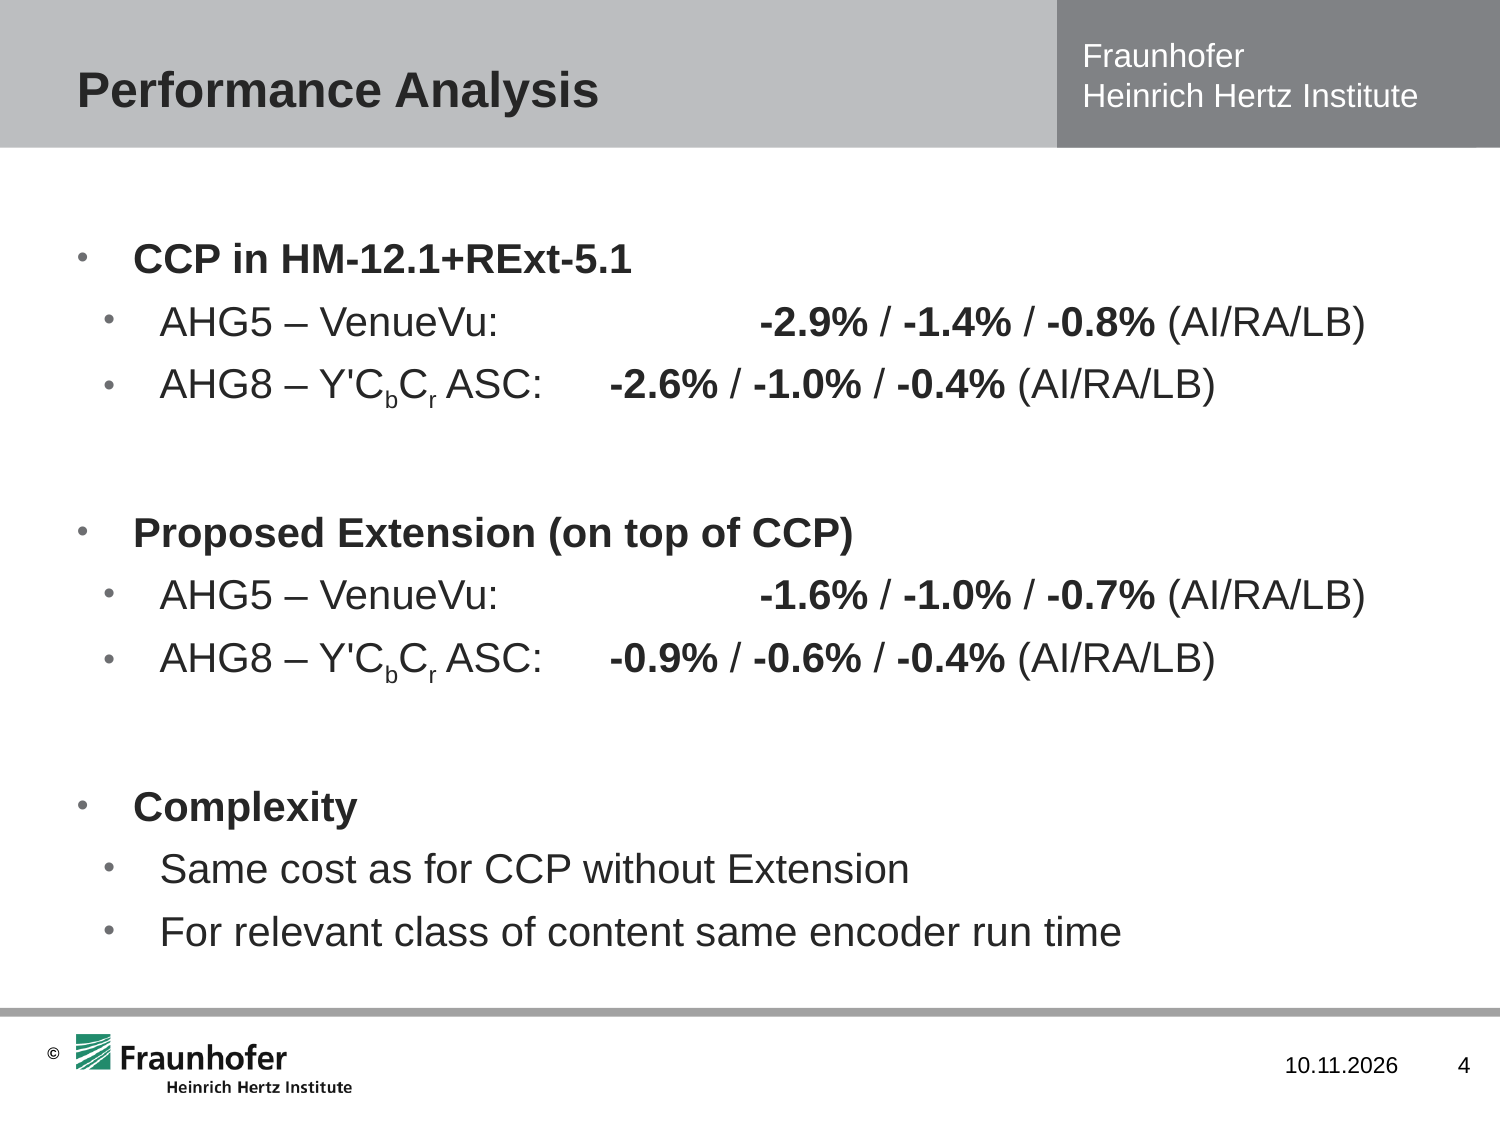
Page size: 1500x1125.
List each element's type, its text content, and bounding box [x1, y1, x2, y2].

list CCP in HM-12.1+RExt-5.1 AHG5 – VenueVu: -2.9% / -1.4% / -0.8% (AI/RA/LB) AHG8 – Y'CbCr ASC: -2.6% / -1.0% / -0.4% (AI/RA/LB) Proposed Extension (on top of CCP) AHG5 – VenueVu: -1.6% / -1.0% / -0.7% (AI/RA/LB) AHG8 – Y'CbCr ASC: -0.9% / -0.6% / -0.4% (AI/RA/LB) Complexity Same cost as for CCP without Extension For relevant class of content same encoder run time [76, 231, 1471, 973]
picture [76, 1034, 352, 1093]
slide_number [1019, 1034, 1394, 1094]
slide_number 4 [1394, 1034, 1471, 1094]
title Performance Analysis [76, 58, 1022, 118]
